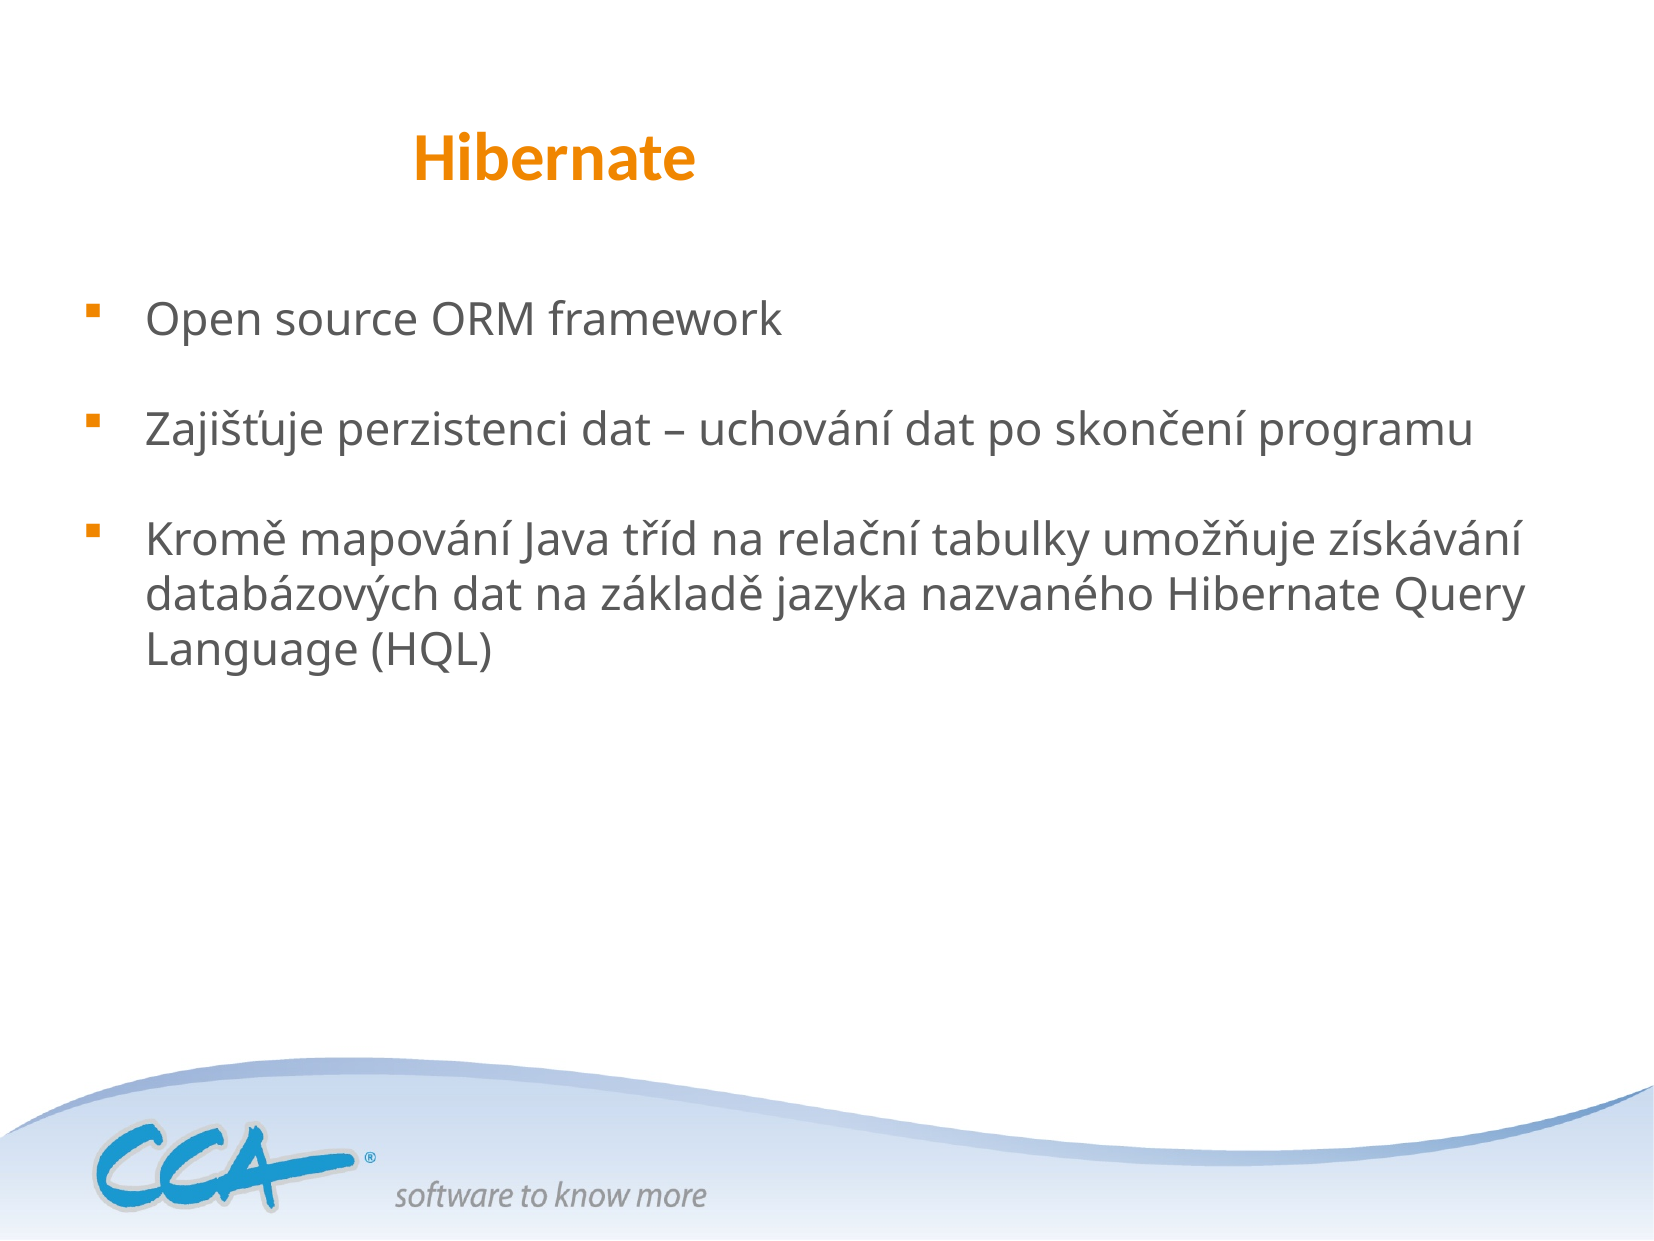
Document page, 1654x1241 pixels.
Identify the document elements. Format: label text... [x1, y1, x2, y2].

title Hibernate [413, 49, 1572, 257]
list Open source ORM framework Zajišťuje perzistenci dat – uchování dat po skončení programu Kromě mapování Java tříd na relační tabulky umožňuje získávání databázových dat na základě jazyka nazvaného Hibernate Query Language (HQL) [82, 289, 1572, 1094]
picture [0, 0, 1654, 1240]
